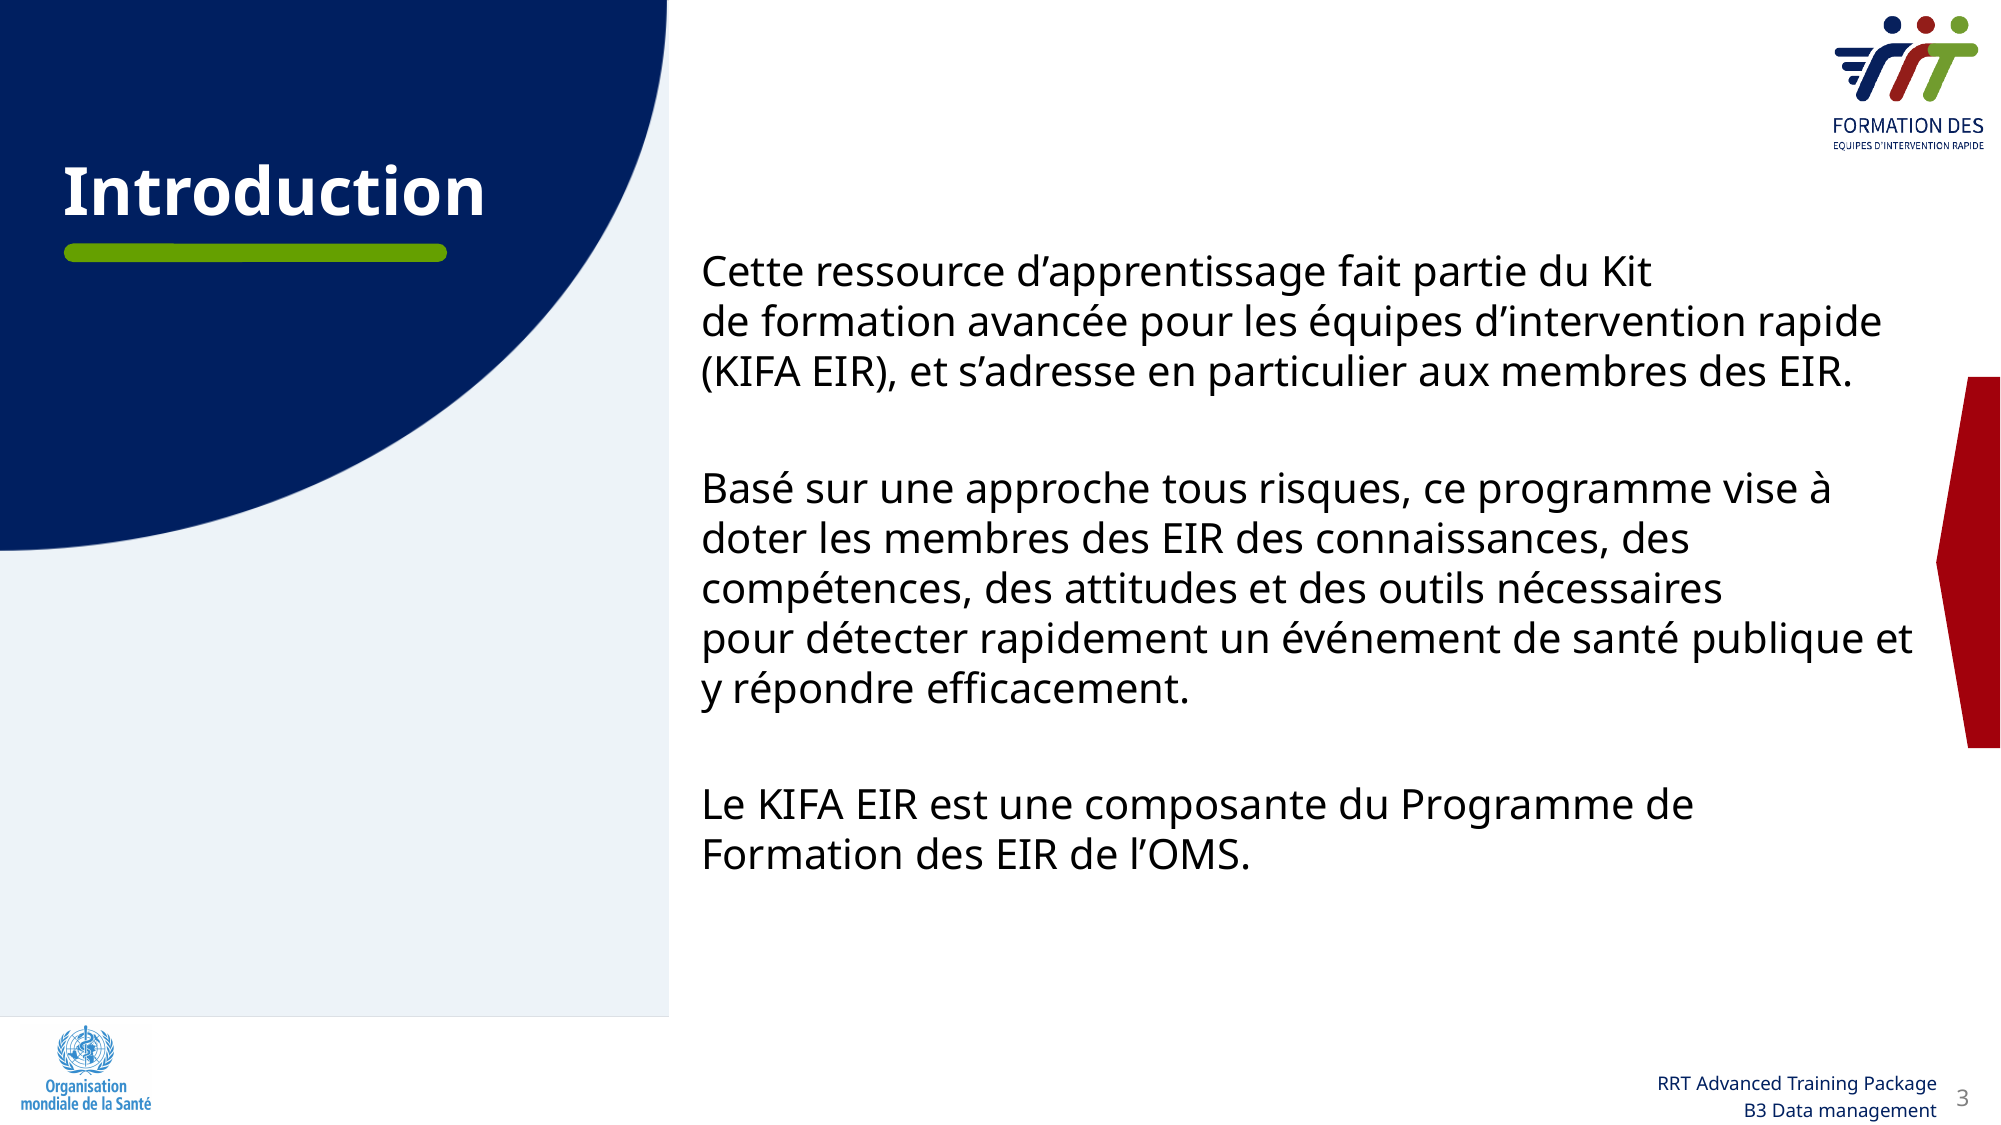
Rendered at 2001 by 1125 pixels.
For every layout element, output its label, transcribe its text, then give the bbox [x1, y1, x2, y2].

list Cette ressource d’apprentissage fait partie du Kit de formation avancée pour les équipes d’intervention rapide (KIFA EIR), et s’adresse en particulier aux membres des EIR. Basé sur une approche tous risques, ce programme vise à doter les membres des EIR des connaissances, des compétences, des attitudes et des outils nécessaires pour détecter rapidement un événement de santé publique et y répondre efficacement. Le KIFA EIR est une composante du Programme de Formation des EIR de l’OMS. [700, 244, 1937, 881]
text_box Introduction [63, 158, 600, 239]
picture [20, 1024, 152, 1111]
picture [1833, 15, 1984, 151]
picture [0, 0, 669, 1018]
